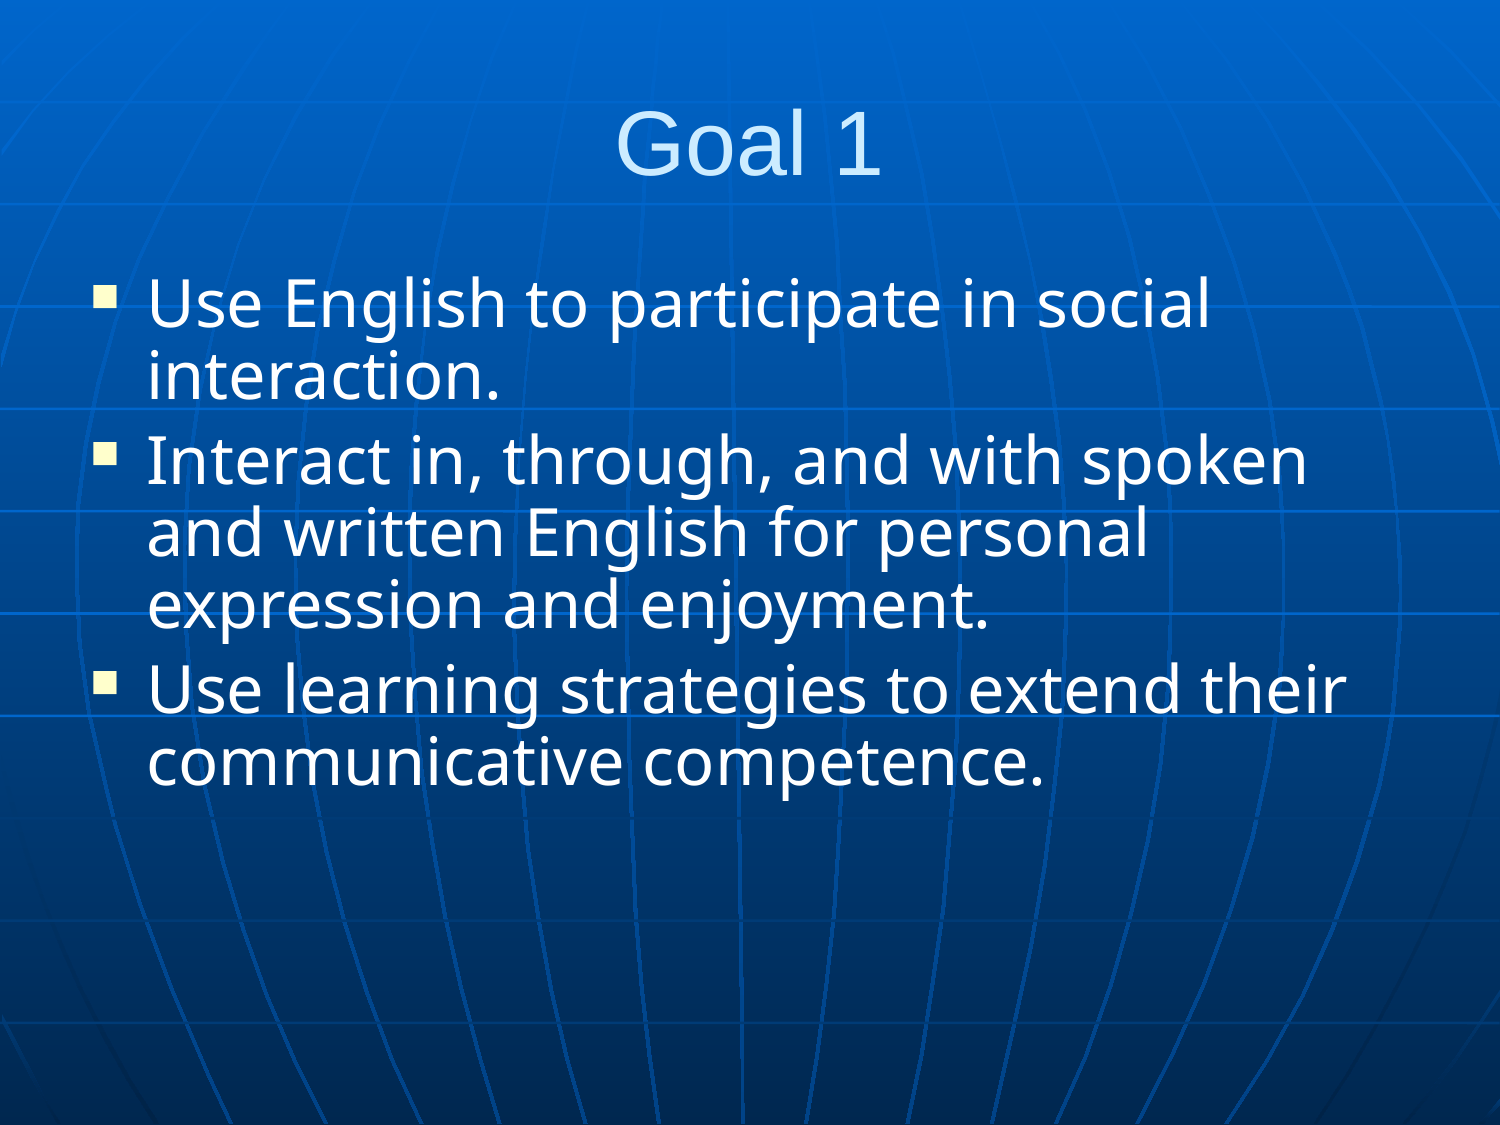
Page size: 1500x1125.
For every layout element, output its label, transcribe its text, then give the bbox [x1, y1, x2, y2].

list Use English to participate in social interaction. Interact in, through, and with spoken and written English for personal expression and enjoyment. Use learning strategies to extend their communicative competence. [75, 262, 1425, 1006]
title Goal 1 [75, 45, 1425, 233]
